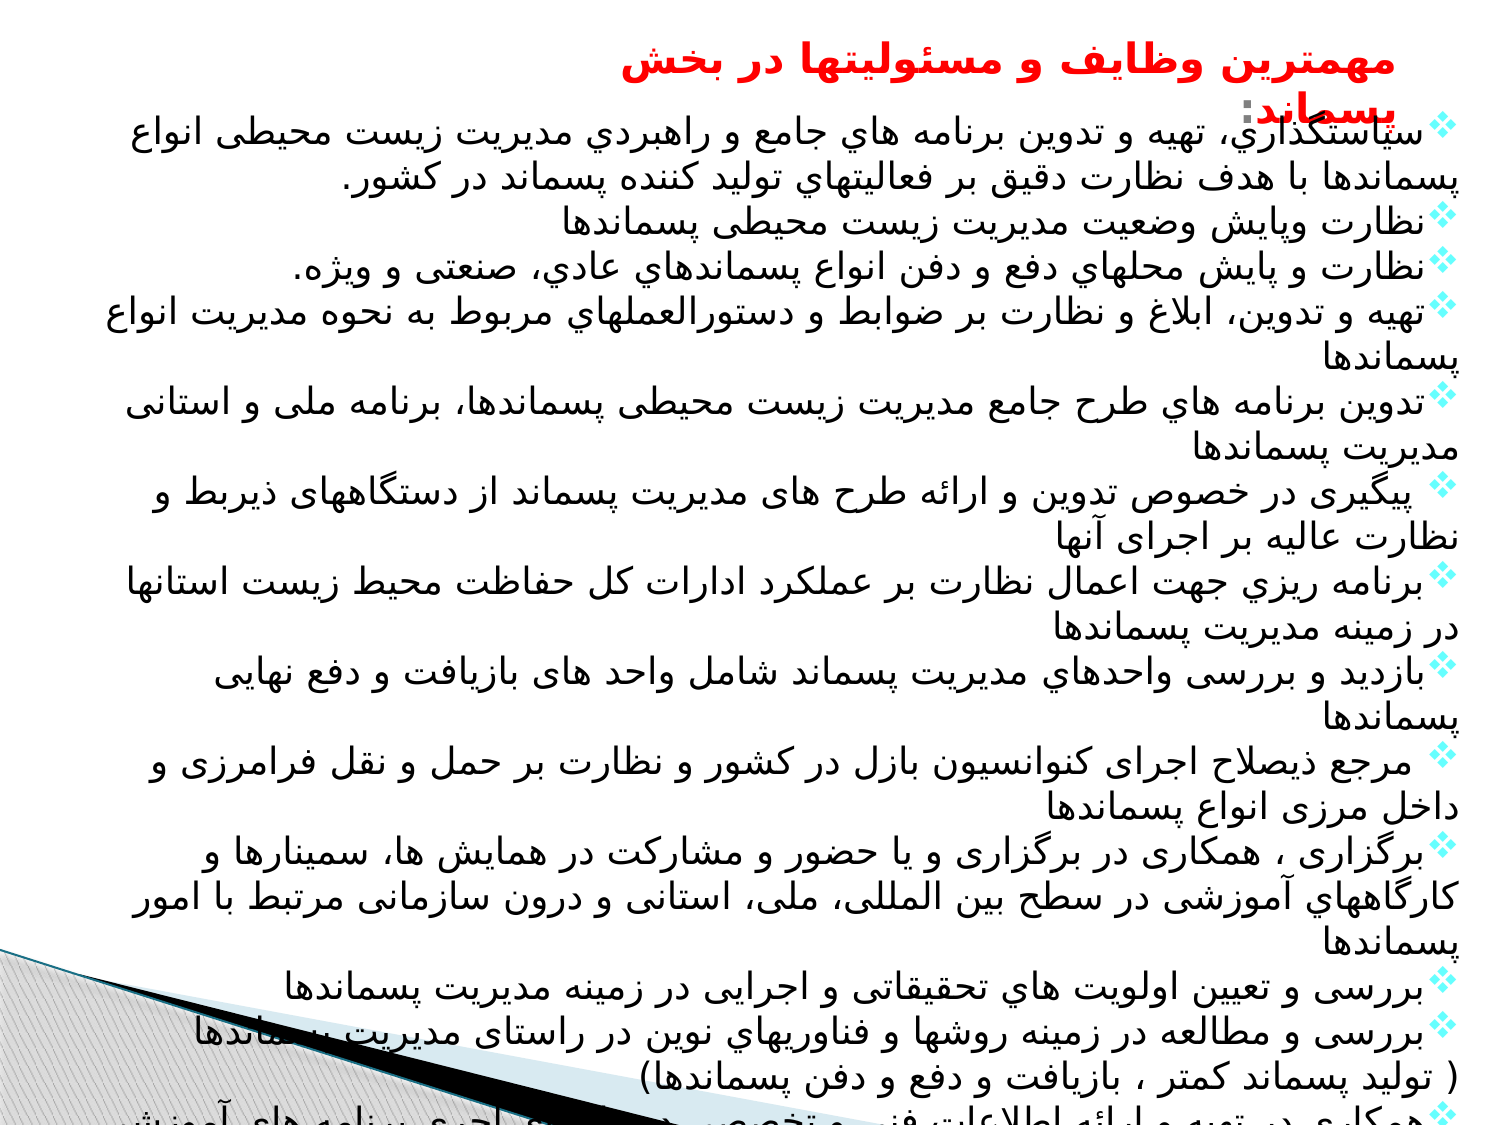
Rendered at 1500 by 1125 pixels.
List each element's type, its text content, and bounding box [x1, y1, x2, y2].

text_box سیاستگذاري، تهیه و تدوین برنامه هاي جامع و راهبردي مدیریت زیست محیطی انواع پسماندها با هدف نظارت دقیق بر فعالیتهاي تولید کننده پسماند در کشور. نظارت وپایش وضعیت مدیریت زیست محیطی پسماندها نظارت و پایش محلهاي دفع و دفن انواع پسماندهاي عادي، صنعتی و ویژه. تهیه و تدوین، ابلاغ و نظارت بر ضوابط و دستورالعملهاي مربوط به نحوه مدیریت انواع پسماندها تدوین برنامه هاي طرح جامع مدیریت زیست محیطی پسماندها، برنامه ملی و استانی مدیریت پسماندها پیگیری در خصوص تدوین و ارائه طرح های مدیریت پسماند از دستگاههای ذیربط و نظارت عالیه بر اجرای آنها برنامه ریزي جهت اعمال نظارت بر عملکرد ادارات کل حفاظت محیط زیست استانها در زمینه مدیریت پسماندها بازدید و بررسی واحدهاي مدیریت پسماند شامل واحد های بازیافت و دفع نهایی پسماندها مرجع ذیصلاح اجرای کنوانسیون بازل در کشور و نظارت بر حمل و نقل فرامرزی و داخل مرزی انواع پسماندها برگزاری ، همکاری در برگزاری و یا حضور و مشارکت در همایش ها، سمینارها و کارگاههاي آموزشی در سطح بین المللی، ملی، استانی و درون سازمانی مرتبط با امور پسماندها بررسی و تعیین اولویت هاي تحقیقاتی و اجرایی در زمینه مدیریت پسماندها بررسی و مطالعه در زمینه روشها و فناوریهاي نوین در راستای مدیریت پسماندها ( تولید پسماند کمتر ، بازیافت و دفع و دفن پسماندها) همکاری در تهیه و ارائه اطلاعات فنی و تخصصی در راستاي اجري برنامه هاي آموزشی و آگاهی رسانی سطوح مختلف جامعه و همچنین همکاری برای تقویت نقش عموم و ارتقاء همکاري هاي عمومی با دستگاههاي مسئول و ناظر در ارتباط با مدیریت مواد شیمیایی خطرناك همکاری برای ایجاد ساز وکار حقوقی و یا داوطلبانه در راستاي تولید محصولات پاك و استفاده از فنآوري ها ي نوین نظارت بر حسن اجراي قانون مدیریت پسماندها [75, 100, 1475, 1125]
text_box مهمترین وظایف و مسئولیتها در بخش پسماند: [487, 24, 1413, 100]
